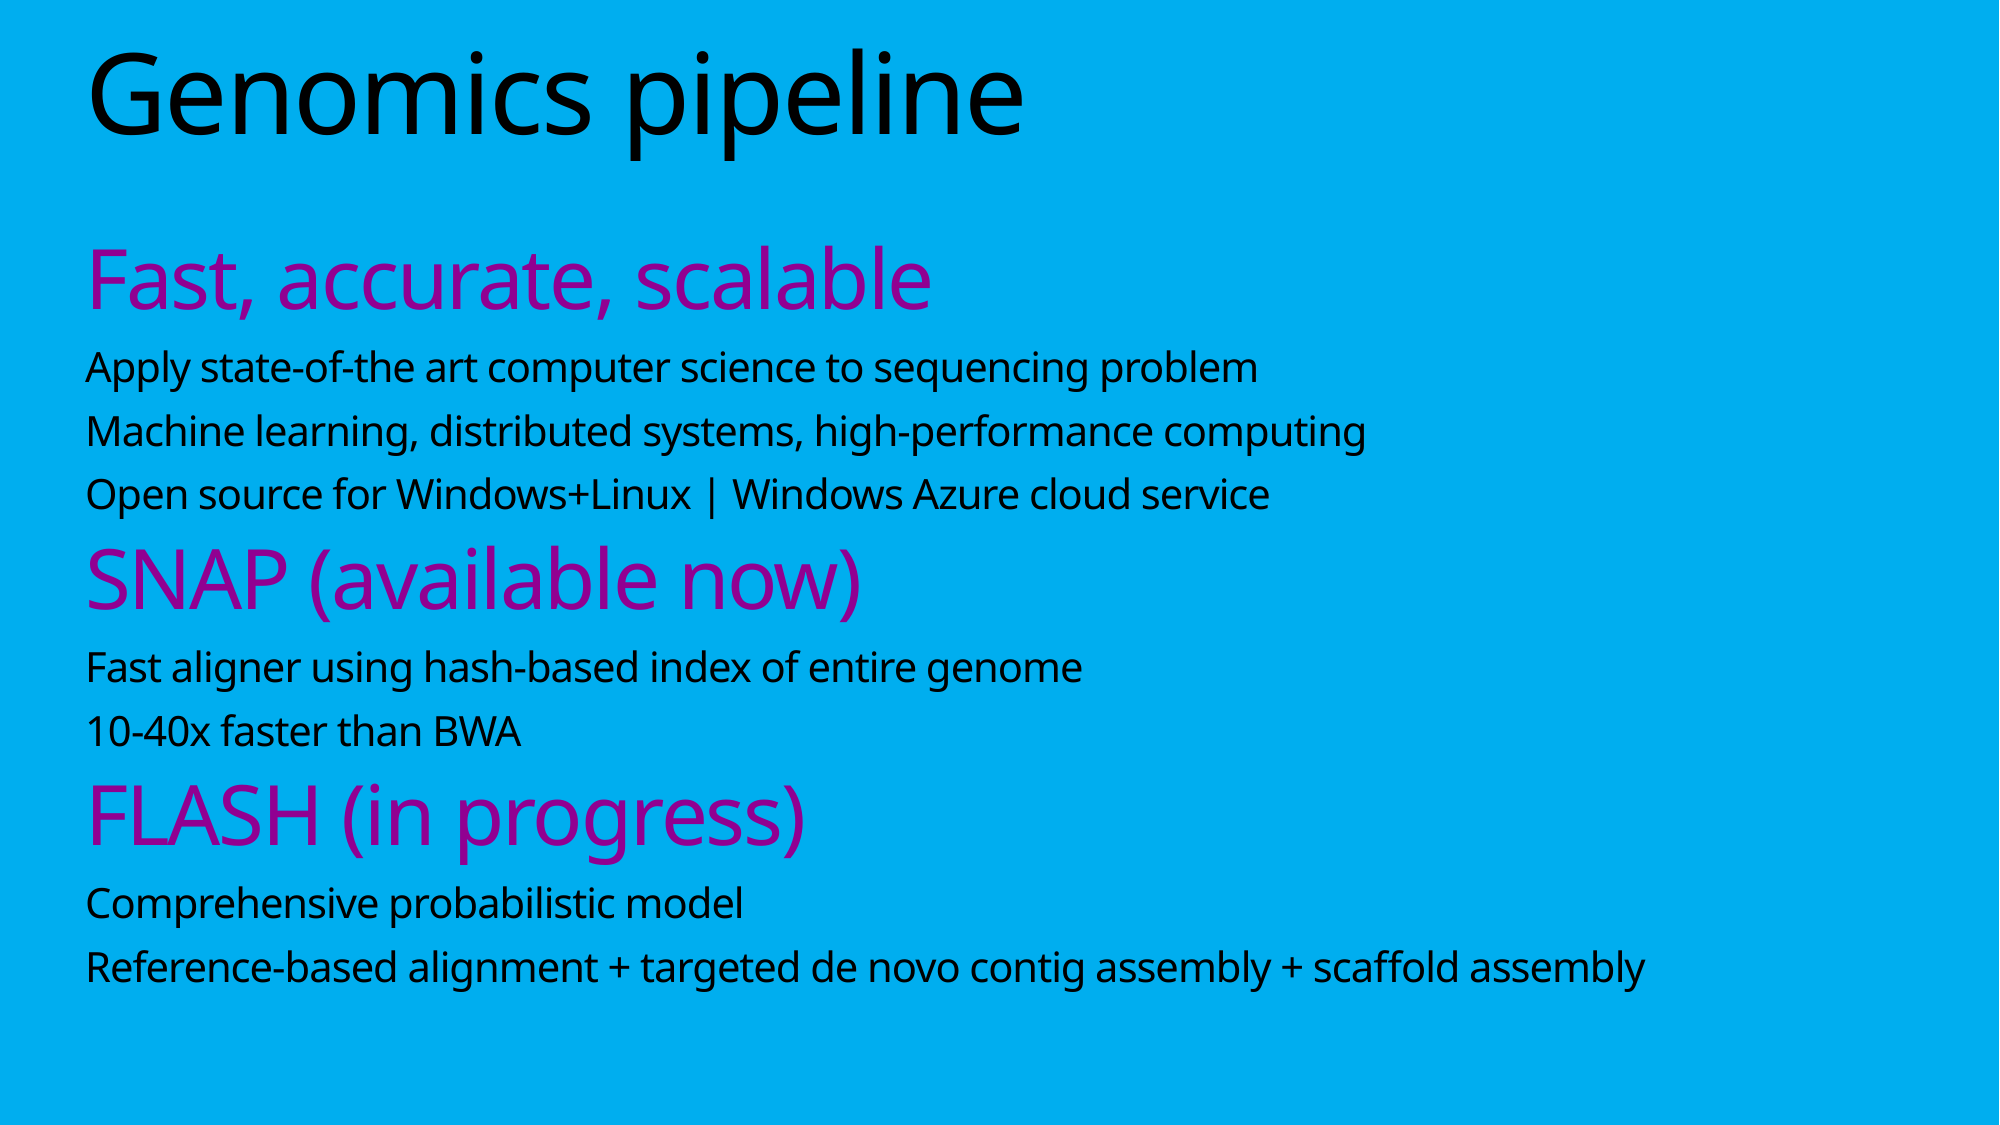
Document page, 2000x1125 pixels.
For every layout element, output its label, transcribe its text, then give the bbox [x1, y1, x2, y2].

list Fast, accurate, scalable Apply state-of-the art computer science to sequencing problem Machine learning, distributed systems, high-performance computing Open source for Windows+Linux | Windows Azure cloud service SNAP (available now) Fast aligner using hash-based index of entire genome 10-40x faster than BWA FLASH (in progress) Comprehensive probabilistic model Reference-based alignment + targeted de novo contig assembly + scaffold assembly [85, 237, 1914, 999]
title Genomics pipeline [85, 37, 1914, 161]
